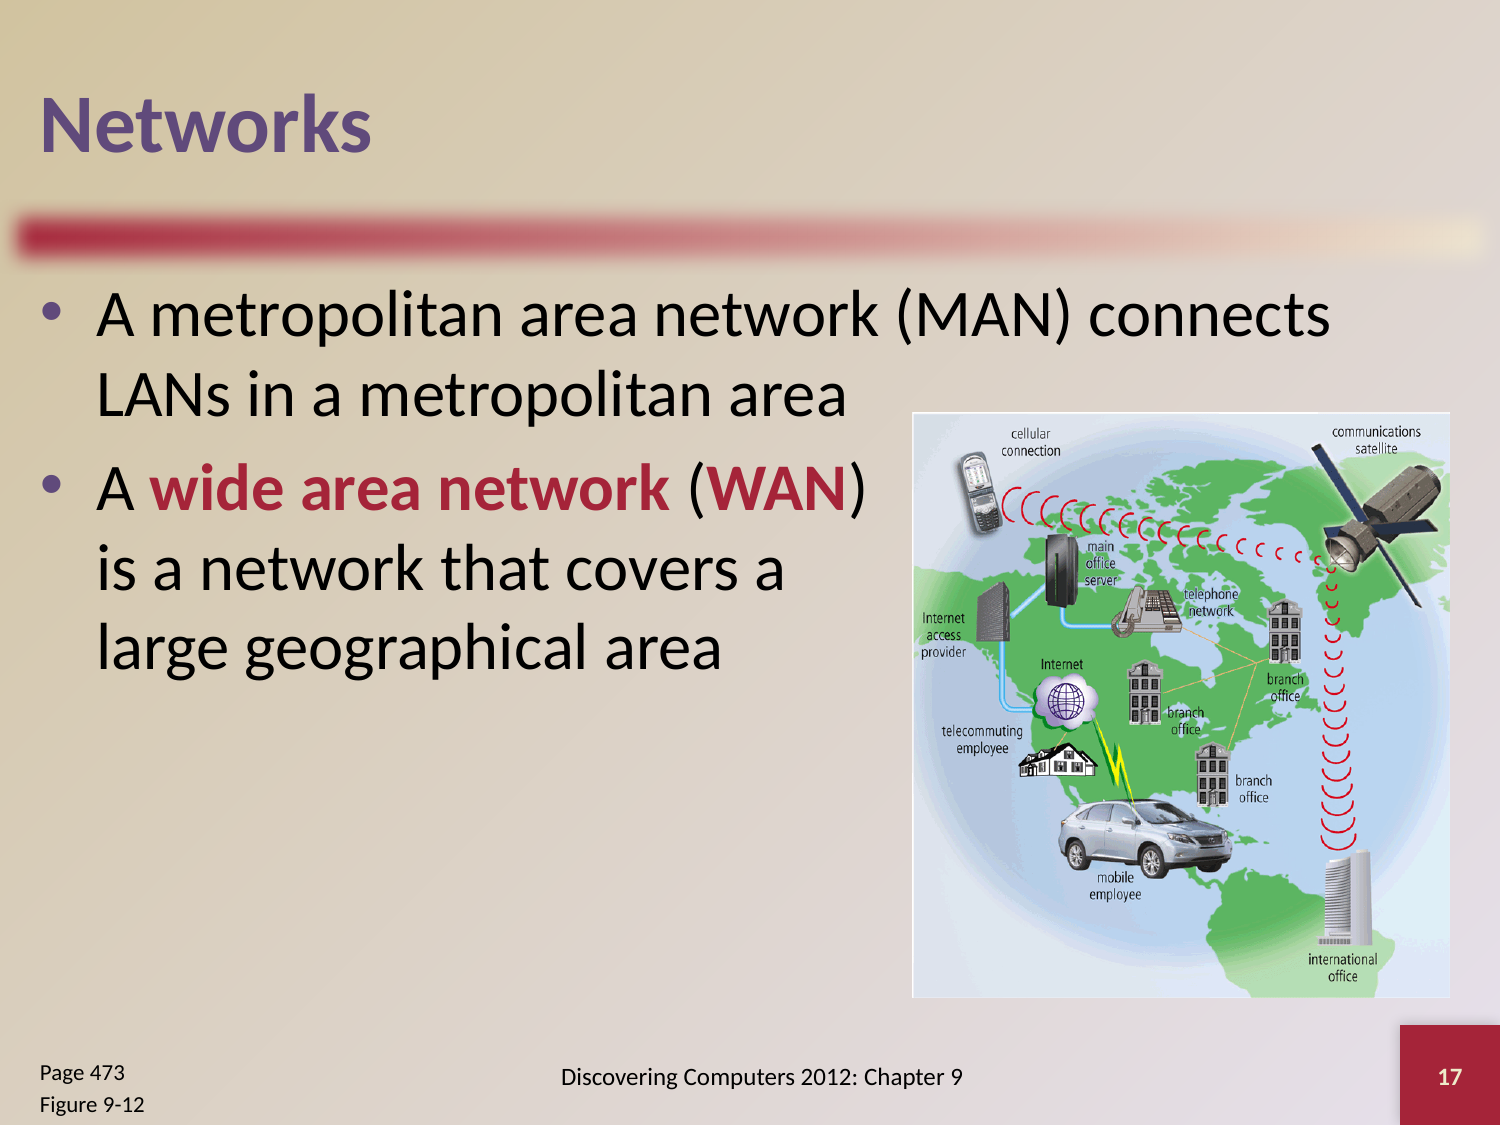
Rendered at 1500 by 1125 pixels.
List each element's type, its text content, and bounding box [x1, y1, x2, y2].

picture [912, 412, 1451, 999]
list A metropolitan area network (MAN) connects LANs in a metropolitan area A wide area network (WAN) is a network that covers a large geographical area [24, 262, 1475, 1025]
title Networks [24, 24, 1475, 213]
footer Discovering Computers 2012: Chapter 9 [450, 1037, 1075, 1113]
slide_number 17 [1400, 1025, 1500, 1125]
list Page 473 Figure 9-12 [24, 1050, 300, 1125]
